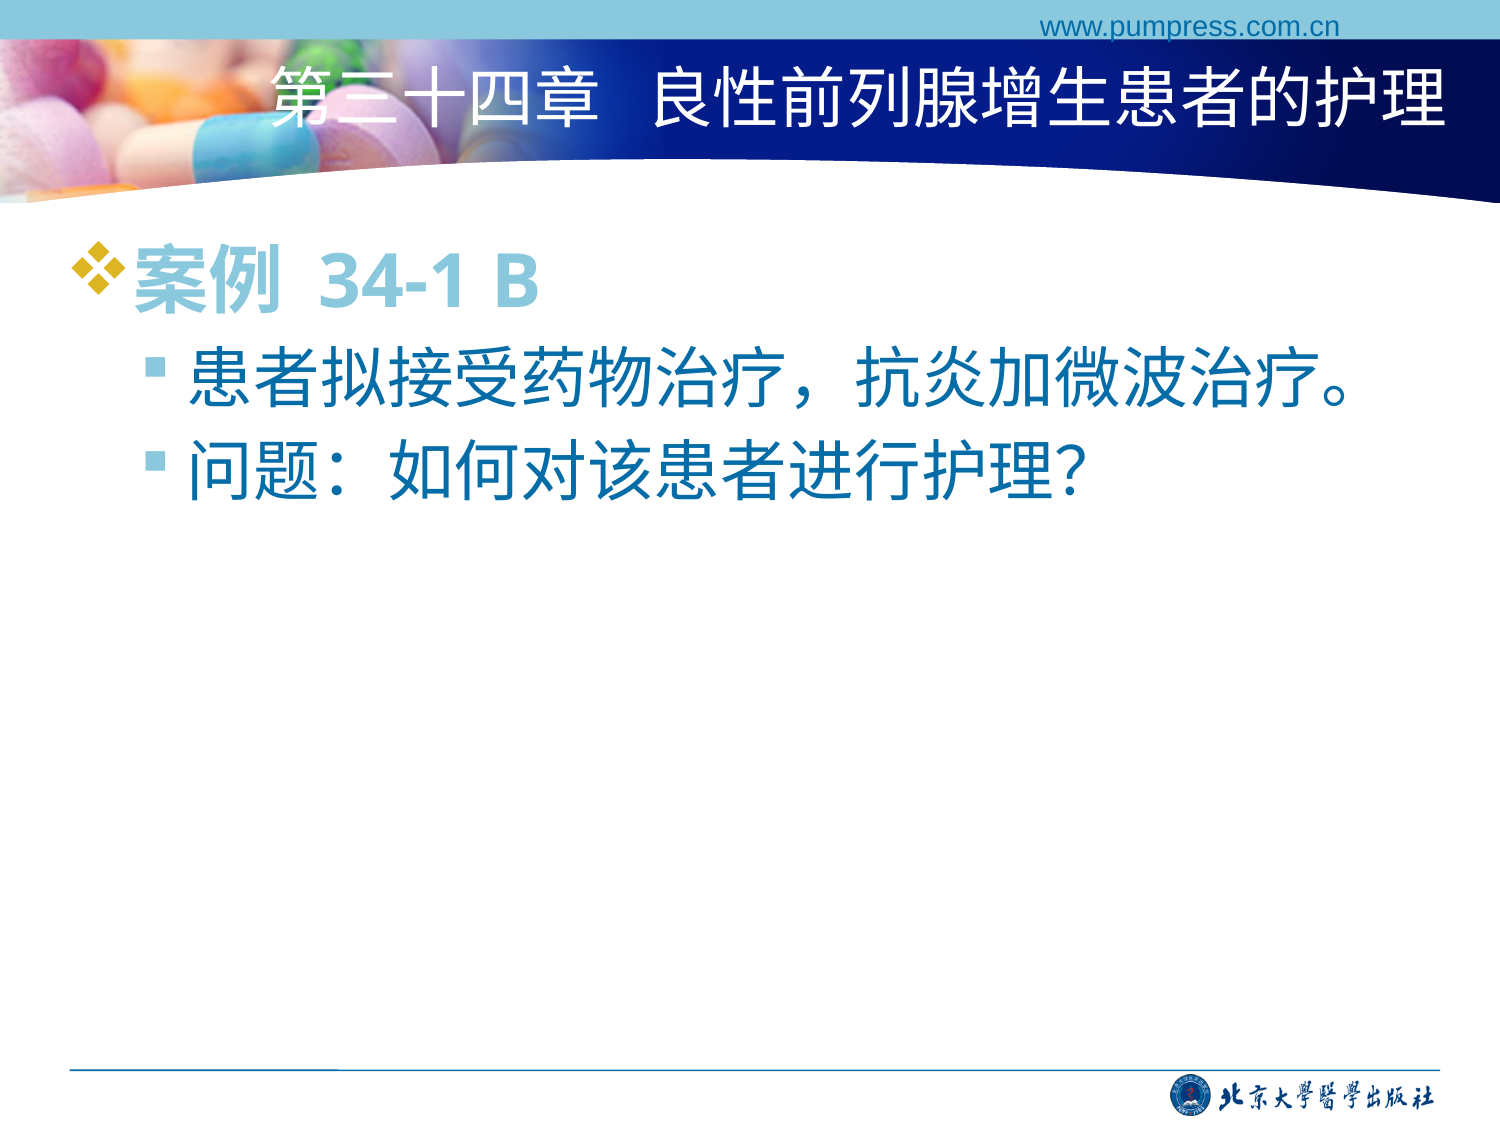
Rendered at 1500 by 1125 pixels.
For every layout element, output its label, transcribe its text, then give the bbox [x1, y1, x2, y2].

title 第三十四章 良性前列腺增生患者的护理 [137, 49, 1463, 143]
picture [0, 40, 1500, 203]
list 案例 34-1 B 患者拟接受药物治疗，抗炎加微波治疗。 问题：如何对该患者进行护理？ [49, 224, 1463, 1026]
picture [1170, 1074, 1436, 1118]
slide_number www.pumpress.com.cn [1025, 0, 1463, 38]
